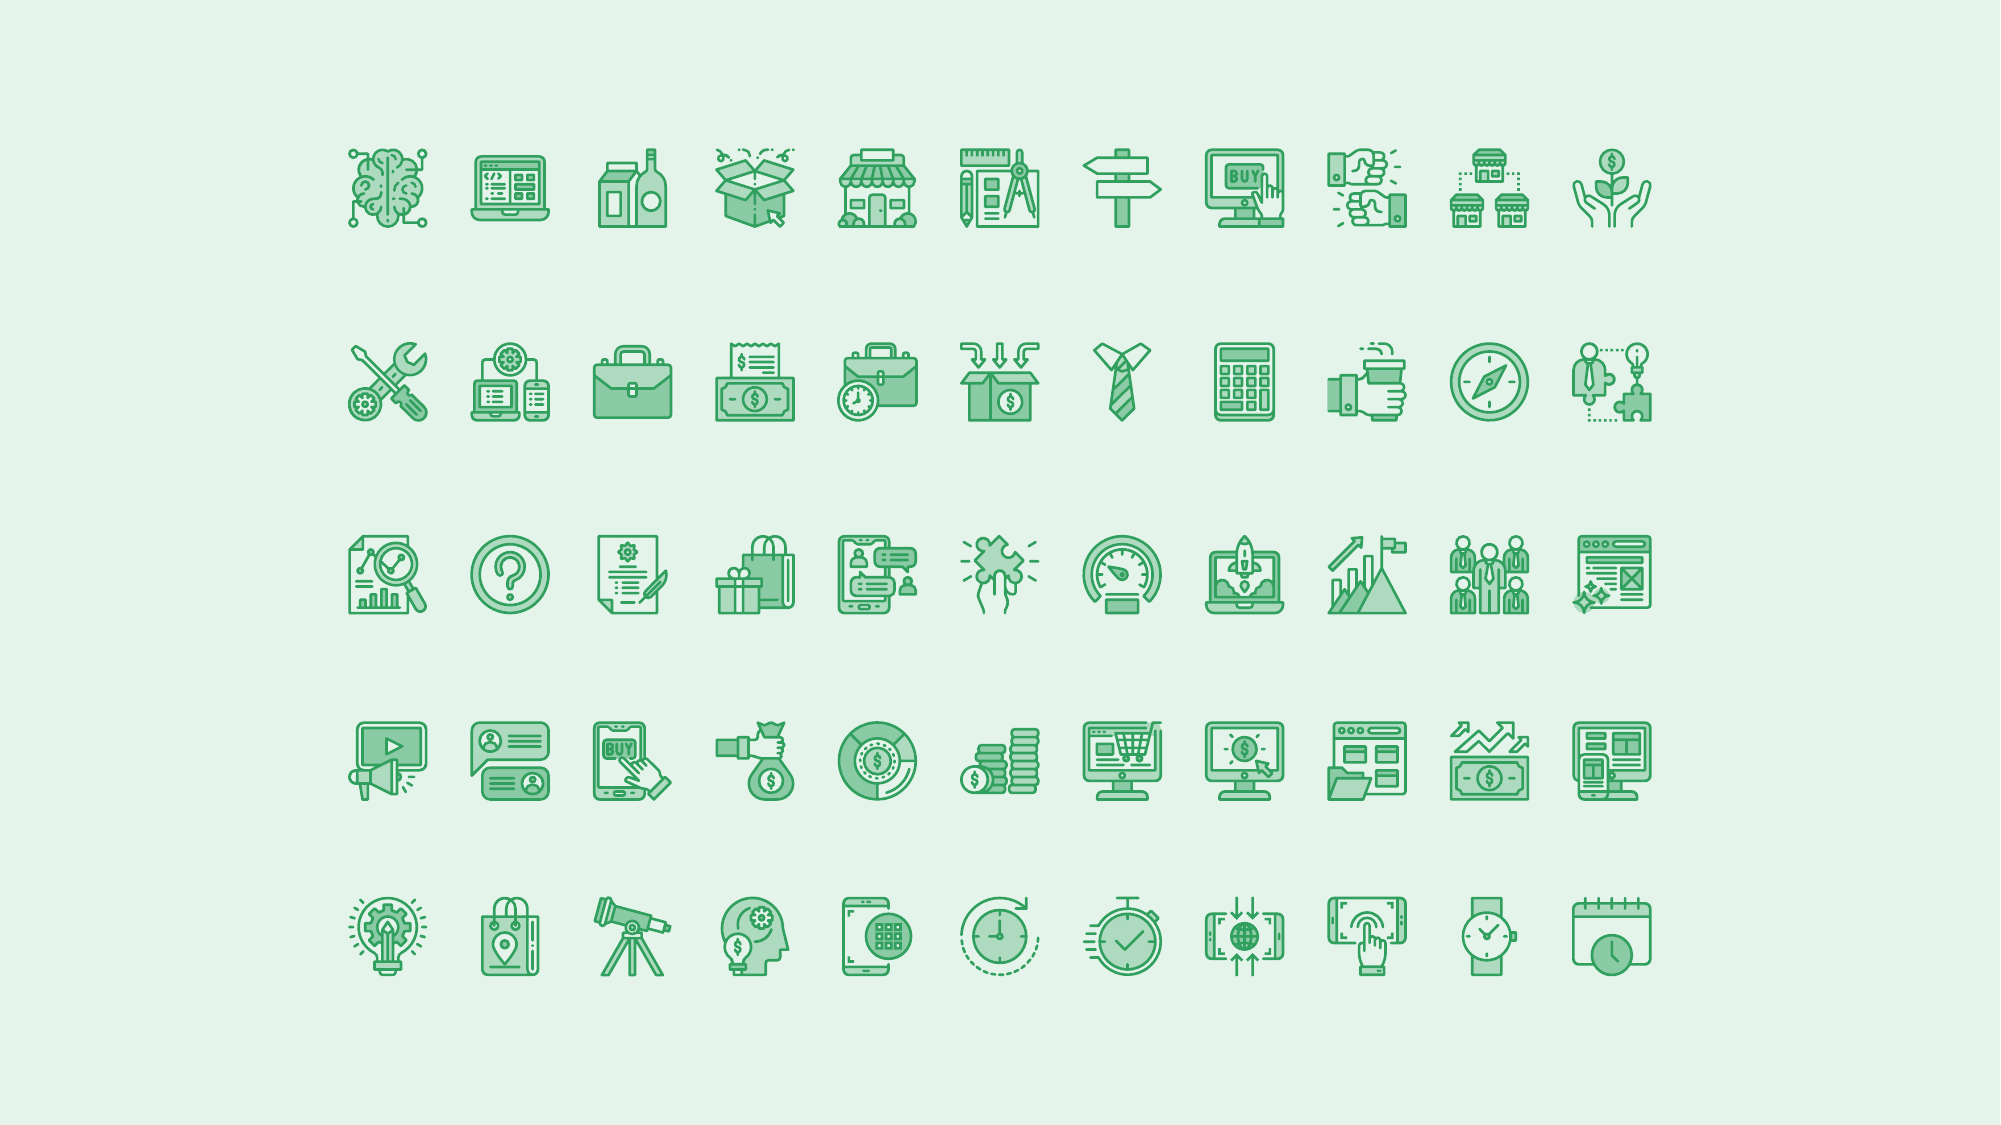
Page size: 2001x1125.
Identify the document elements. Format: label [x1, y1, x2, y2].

text_box [1204, 534, 1285, 615]
text_box [1572, 148, 1652, 228]
text_box [346, 340, 429, 424]
text_box [592, 721, 673, 801]
text_box [1446, 342, 1530, 425]
text_box [1449, 148, 1530, 228]
text_box [1079, 534, 1166, 615]
text_box [837, 534, 918, 615]
text_box [470, 155, 550, 222]
text_box [467, 531, 550, 617]
text_box [1461, 896, 1518, 977]
text_box [1327, 721, 1407, 801]
text_box [960, 727, 1040, 795]
text_box [481, 896, 540, 977]
text_box [1082, 721, 1163, 801]
text_box [1449, 534, 1530, 615]
text_box [1092, 342, 1152, 422]
text_box [1572, 342, 1652, 422]
text_box [598, 148, 668, 228]
text_box [960, 342, 1040, 422]
text_box [715, 342, 795, 422]
text_box [1572, 896, 1652, 977]
text_box [1082, 896, 1164, 977]
text_box [1204, 896, 1285, 977]
text_box [1449, 721, 1530, 801]
text_box [470, 721, 550, 801]
text_box [836, 342, 918, 423]
text_box [960, 148, 1040, 228]
text_box [842, 896, 913, 977]
text_box [837, 148, 918, 228]
text_box [347, 721, 428, 801]
text_box [715, 721, 796, 801]
text_box [1214, 342, 1276, 422]
text_box [960, 894, 1040, 977]
text_box [719, 895, 790, 977]
text_box [1327, 342, 1407, 422]
text_box [1572, 534, 1652, 615]
text_box [1327, 534, 1407, 615]
text_box [1082, 148, 1163, 228]
text_box [593, 895, 672, 977]
text_box [715, 148, 795, 228]
text_box [1204, 721, 1285, 801]
text_box [347, 148, 428, 229]
text_box [347, 896, 428, 977]
text_box [1572, 721, 1652, 801]
text_box [715, 534, 795, 615]
text_box [1204, 148, 1285, 228]
text_box [1327, 148, 1407, 228]
text_box [834, 718, 918, 804]
text_box [1327, 896, 1407, 977]
text_box [470, 342, 550, 422]
text_box [592, 344, 673, 419]
text_box [597, 534, 669, 615]
text_box [348, 534, 428, 615]
text_box [960, 534, 1040, 615]
